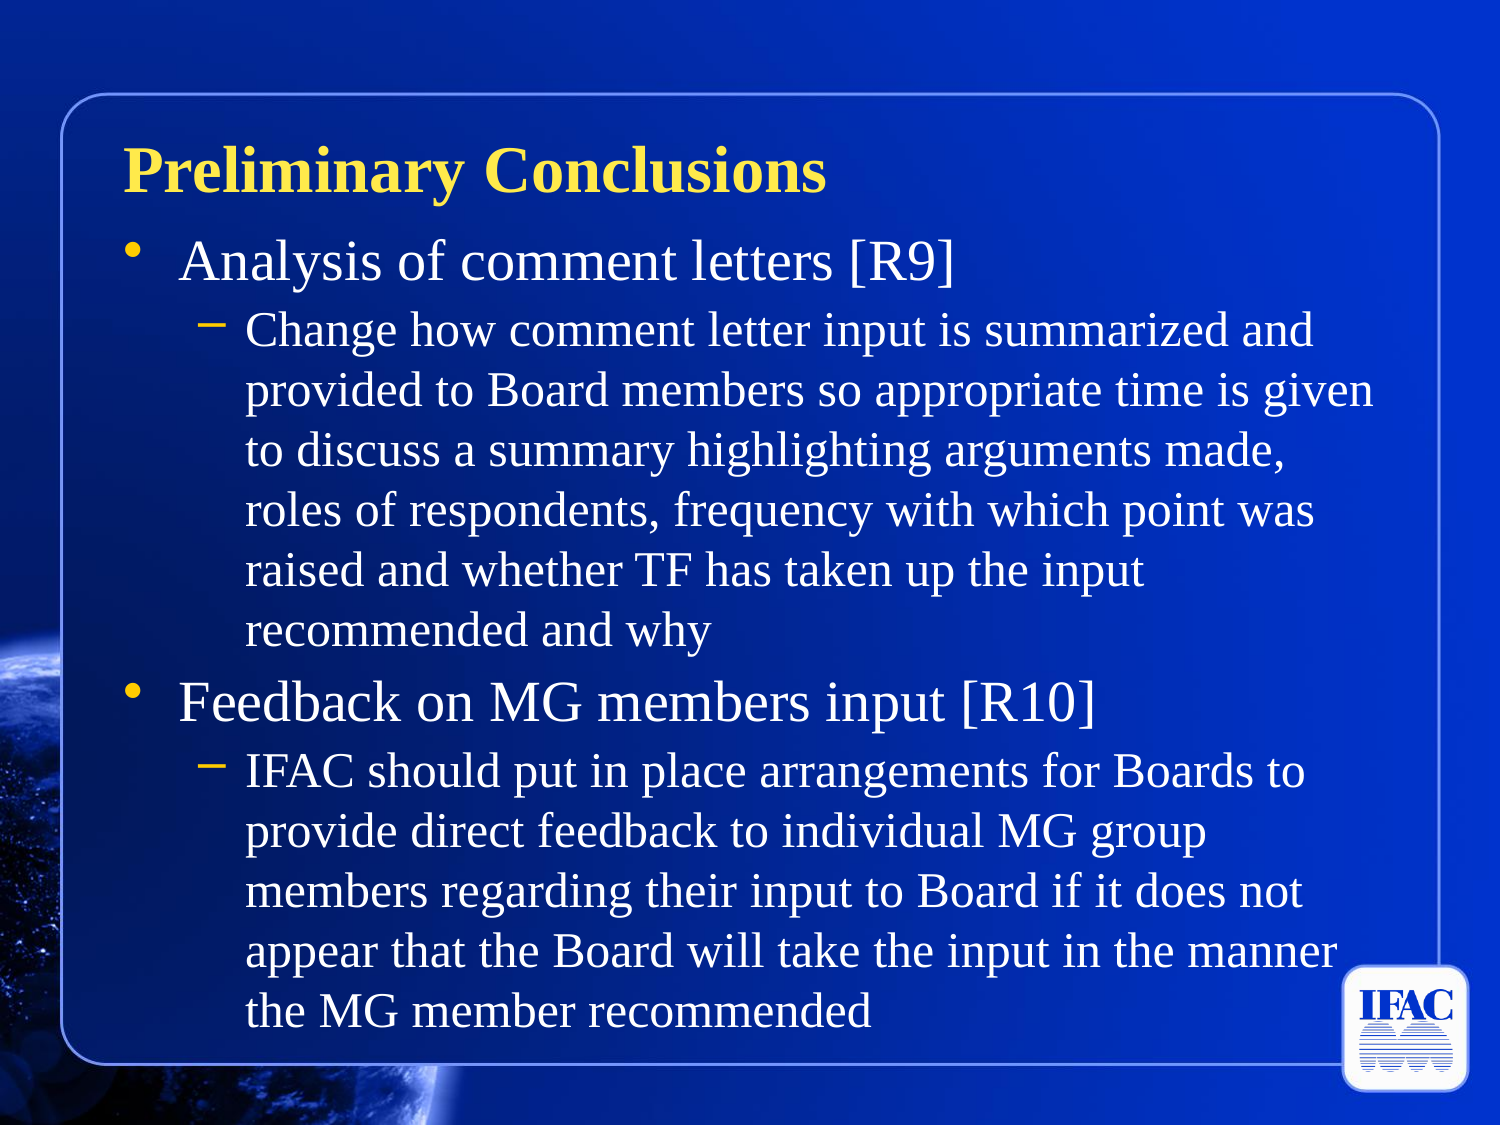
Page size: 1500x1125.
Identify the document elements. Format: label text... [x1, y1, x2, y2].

list Analysis of comment letters [R9] Change how comment letter input is summarized and provided to Board members so appropriate time is given to discuss a summary highlighting arguments made, roles of respondents, frequency with which point was raised and whether TF has taken up the input recommended and why Feedback on MG members input [R10] IFAC should put in place arrangements for Boards to provide direct feedback to individual MG group members regarding their input to Board if it does not appear that the Board will take the input in the manner the MG member recommended [107, 215, 1411, 1048]
list Preliminary Conclusions [107, 118, 1411, 215]
picture [0, 0, 1500, 1125]
